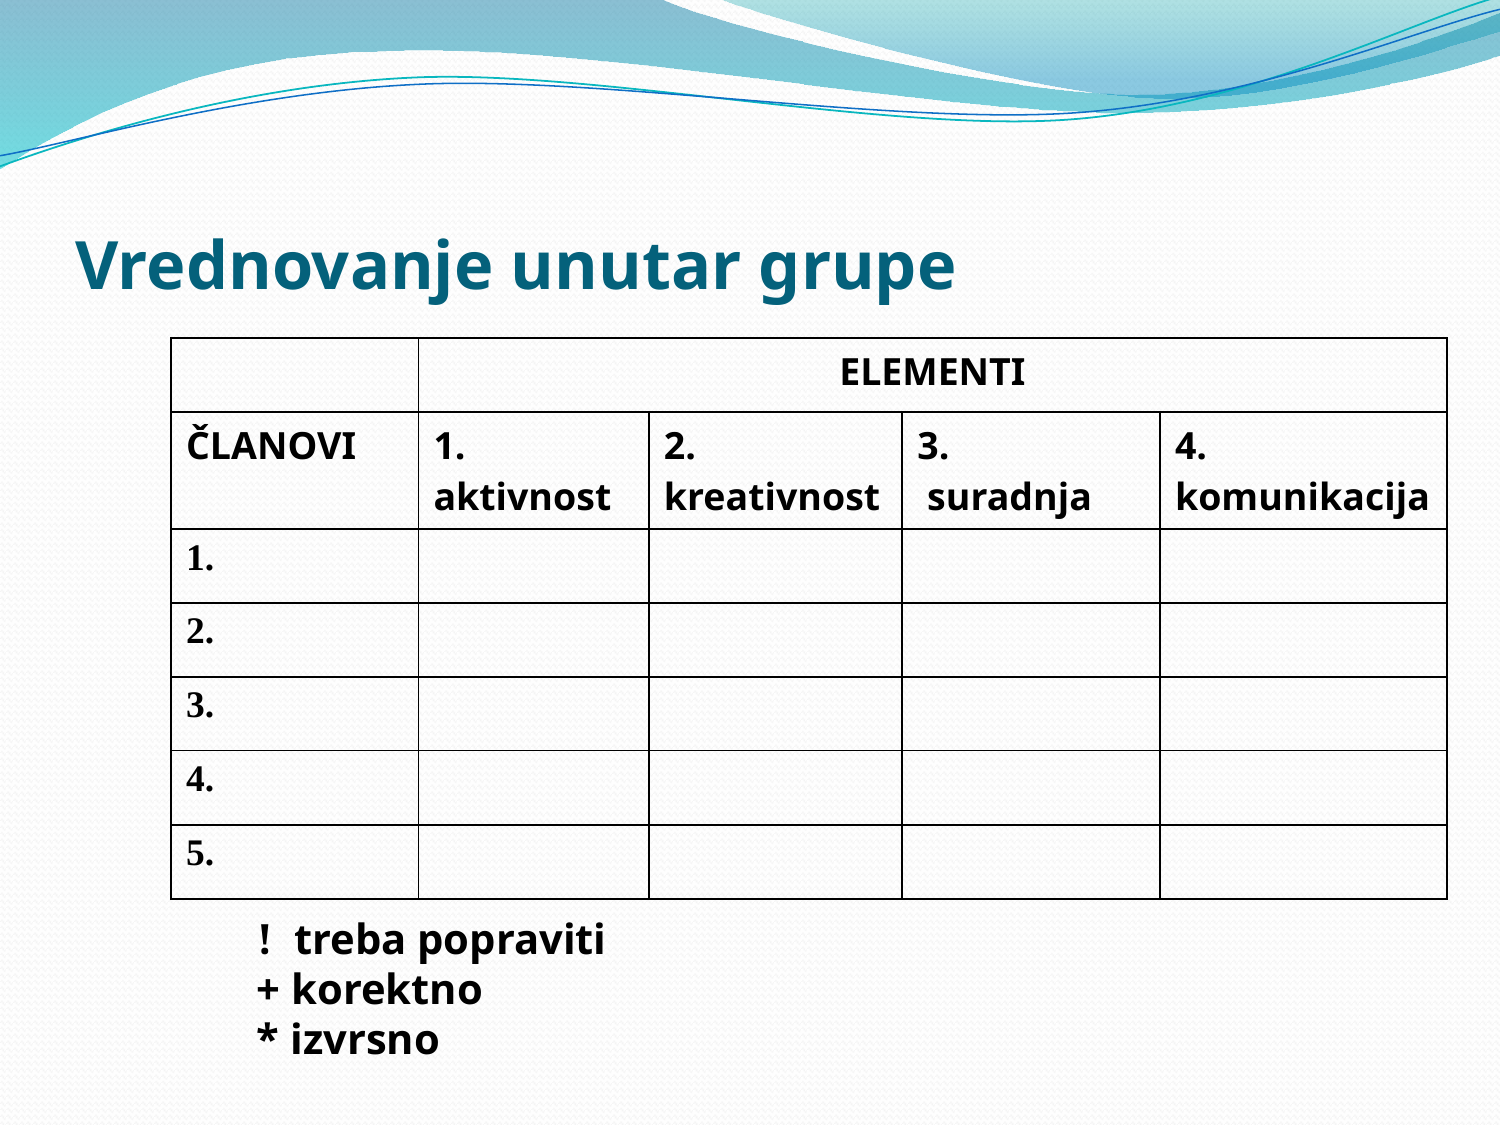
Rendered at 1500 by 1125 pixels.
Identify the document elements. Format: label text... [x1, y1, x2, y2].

table_header ELEMENTI [419, 339, 1446, 411]
table_cell 1. [172, 530, 418, 602]
title Vrednovanje unutar grupe [75, 115, 1438, 303]
table_cell [650, 826, 901, 898]
table_cell [650, 604, 901, 676]
table_cell 5. [172, 826, 418, 898]
table_cell [1161, 604, 1446, 676]
table_cell 4. komunikacija [1161, 413, 1446, 528]
table_cell [650, 678, 901, 750]
table_cell [1161, 678, 1446, 750]
table_cell 3. suradnja [903, 413, 1159, 528]
table_cell [903, 530, 1159, 602]
table_cell [419, 604, 648, 676]
table_cell [419, 826, 648, 898]
table_cell [1161, 530, 1446, 602]
table_cell [903, 826, 1159, 898]
table_cell [419, 751, 648, 824]
table_cell 2. kreativnost [650, 413, 901, 528]
table_cell [903, 678, 1159, 750]
table_cell [903, 751, 1159, 824]
table_cell [1161, 826, 1446, 898]
table_cell [650, 530, 901, 602]
table_header [172, 339, 418, 411]
table_cell 4. [172, 751, 418, 824]
table_cell [903, 604, 1159, 676]
table_cell ČLANOVI [172, 413, 418, 528]
table_cell 2. [172, 604, 418, 676]
table_cell [650, 751, 901, 824]
table_cell [419, 678, 648, 750]
table_cell [419, 530, 648, 602]
table_cell 1. aktivnost [419, 413, 648, 528]
table_cell 3. [172, 678, 418, 750]
table_cell [1161, 751, 1446, 824]
text_box ! treba popraviti + korektno * izvrsno [242, 905, 914, 1071]
